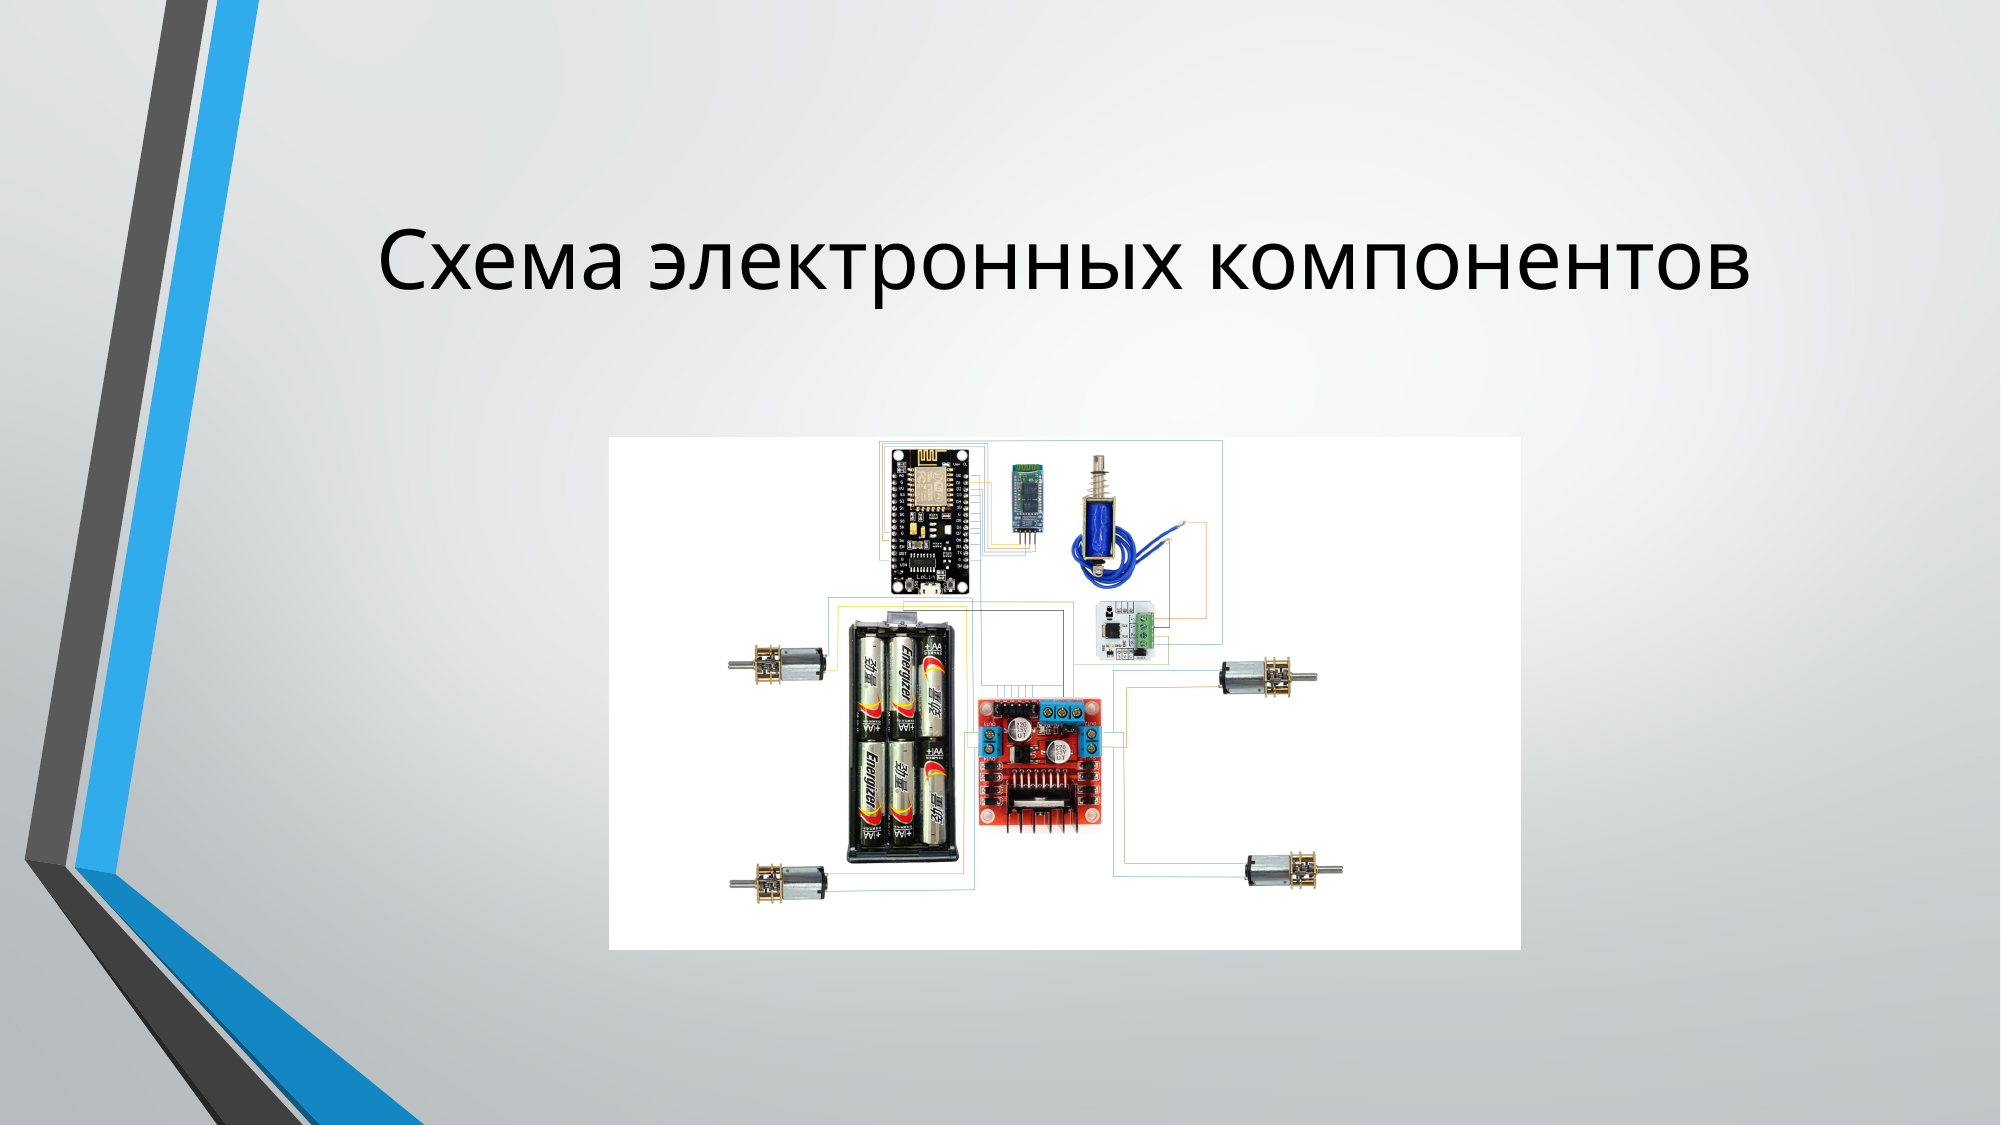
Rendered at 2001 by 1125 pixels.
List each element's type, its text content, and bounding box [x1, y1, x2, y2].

title Схема электронных компонентов [243, 112, 1887, 400]
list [609, 437, 1521, 951]
